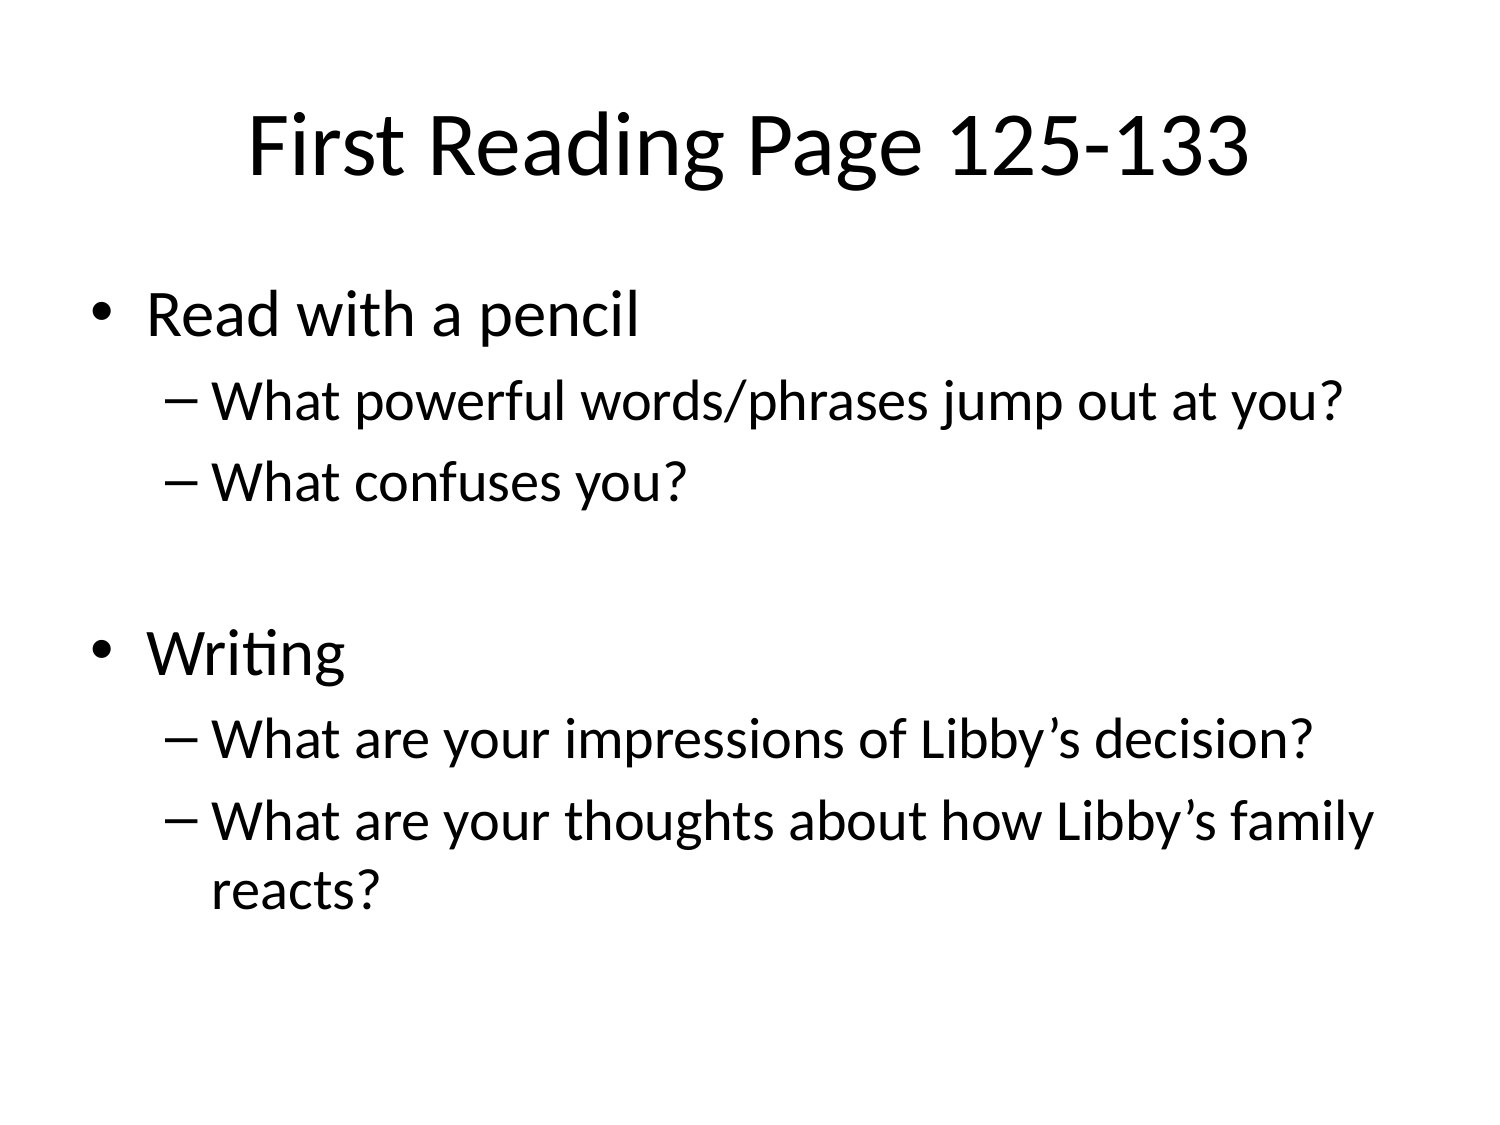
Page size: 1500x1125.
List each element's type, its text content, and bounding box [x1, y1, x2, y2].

title First Reading Page 125-133 [75, 45, 1425, 233]
list Read with a pencil What powerful words/phrases jump out at you? What confuses you? Writing What are your impressions of Libby’s decision? What are your thoughts about how Libby’s family reacts? [75, 262, 1425, 1005]
